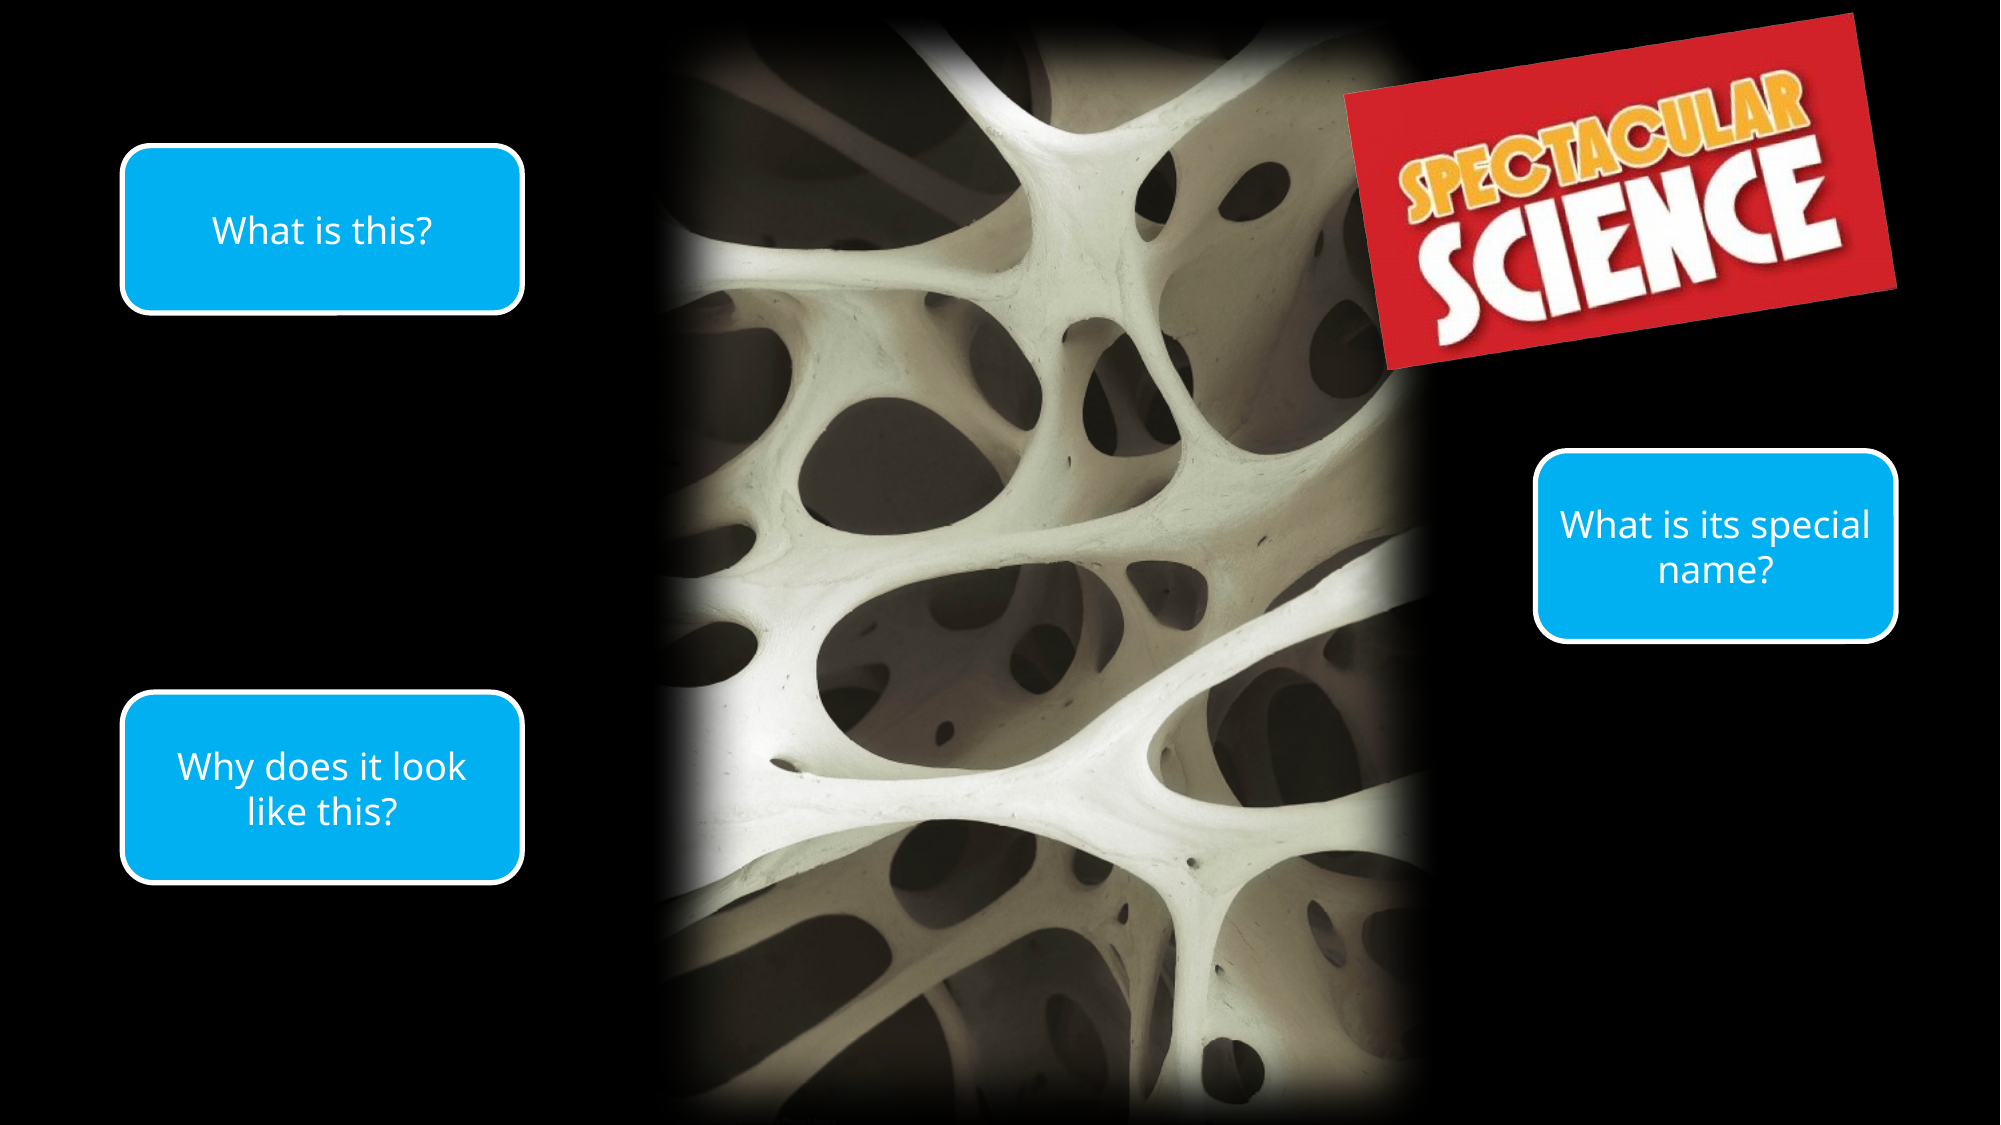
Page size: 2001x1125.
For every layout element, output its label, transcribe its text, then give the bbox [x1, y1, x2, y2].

text_box What is this? [121, 144, 524, 314]
text_box Why does it look like this? [121, 691, 524, 884]
text_box What is its special name? [1534, 449, 1898, 643]
picture [648, 12, 1896, 1125]
